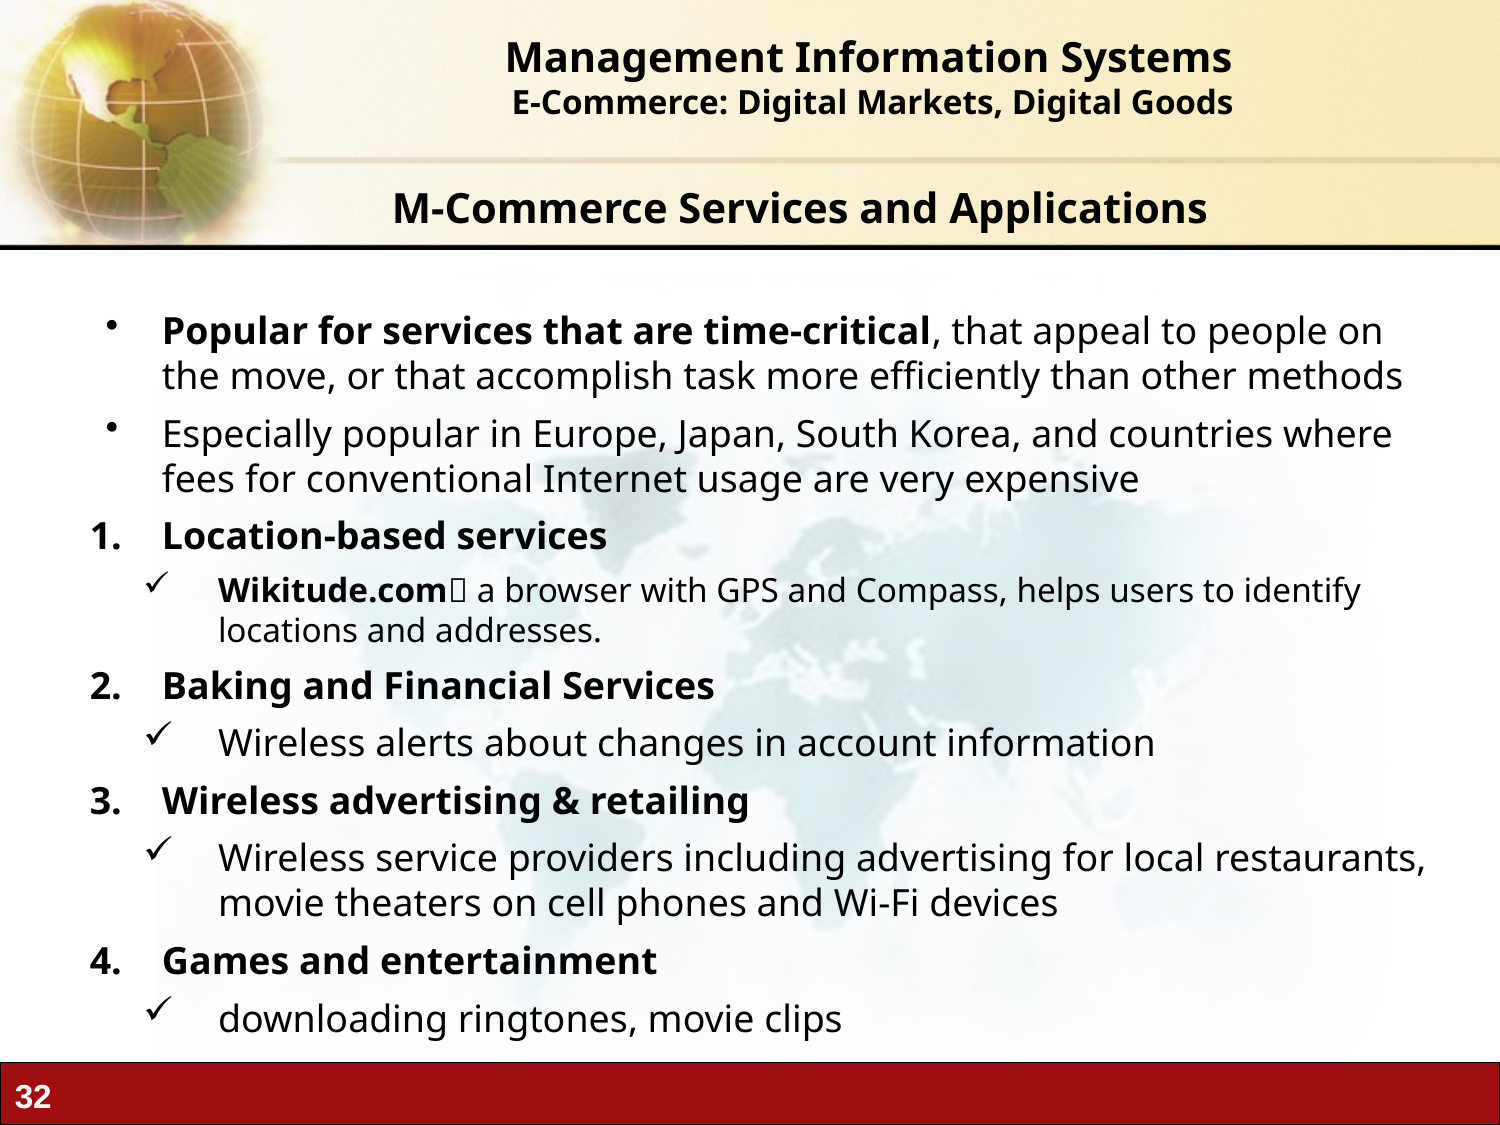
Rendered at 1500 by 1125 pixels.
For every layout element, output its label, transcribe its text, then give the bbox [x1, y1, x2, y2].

text_box Management Information Systems E-Commerce: Digital Markets, Digital Goods [237, 32, 1500, 119]
text_box Popular for services that are time-critical, that appeal to people on the move, or that accomplish task more efficiently than other methods Especially popular in Europe, Japan, South Korea, and countries where fees for conventional Internet usage are very expensive Location-based services Wikitude.com a browser with GPS and Compass, helps users to identify locations and addresses. Baking and Financial Services Wireless alerts about changes in account information Wireless advertising & retailing Wireless service providers including advertising for local restaurants, movie theaters on cell phones and Wi-Fi devices Games and entertainment downloading ringtones, movie clips [75, 299, 1450, 1050]
text_box M-Commerce Services and Applications [262, 174, 1338, 240]
picture [0, 0, 1500, 1062]
